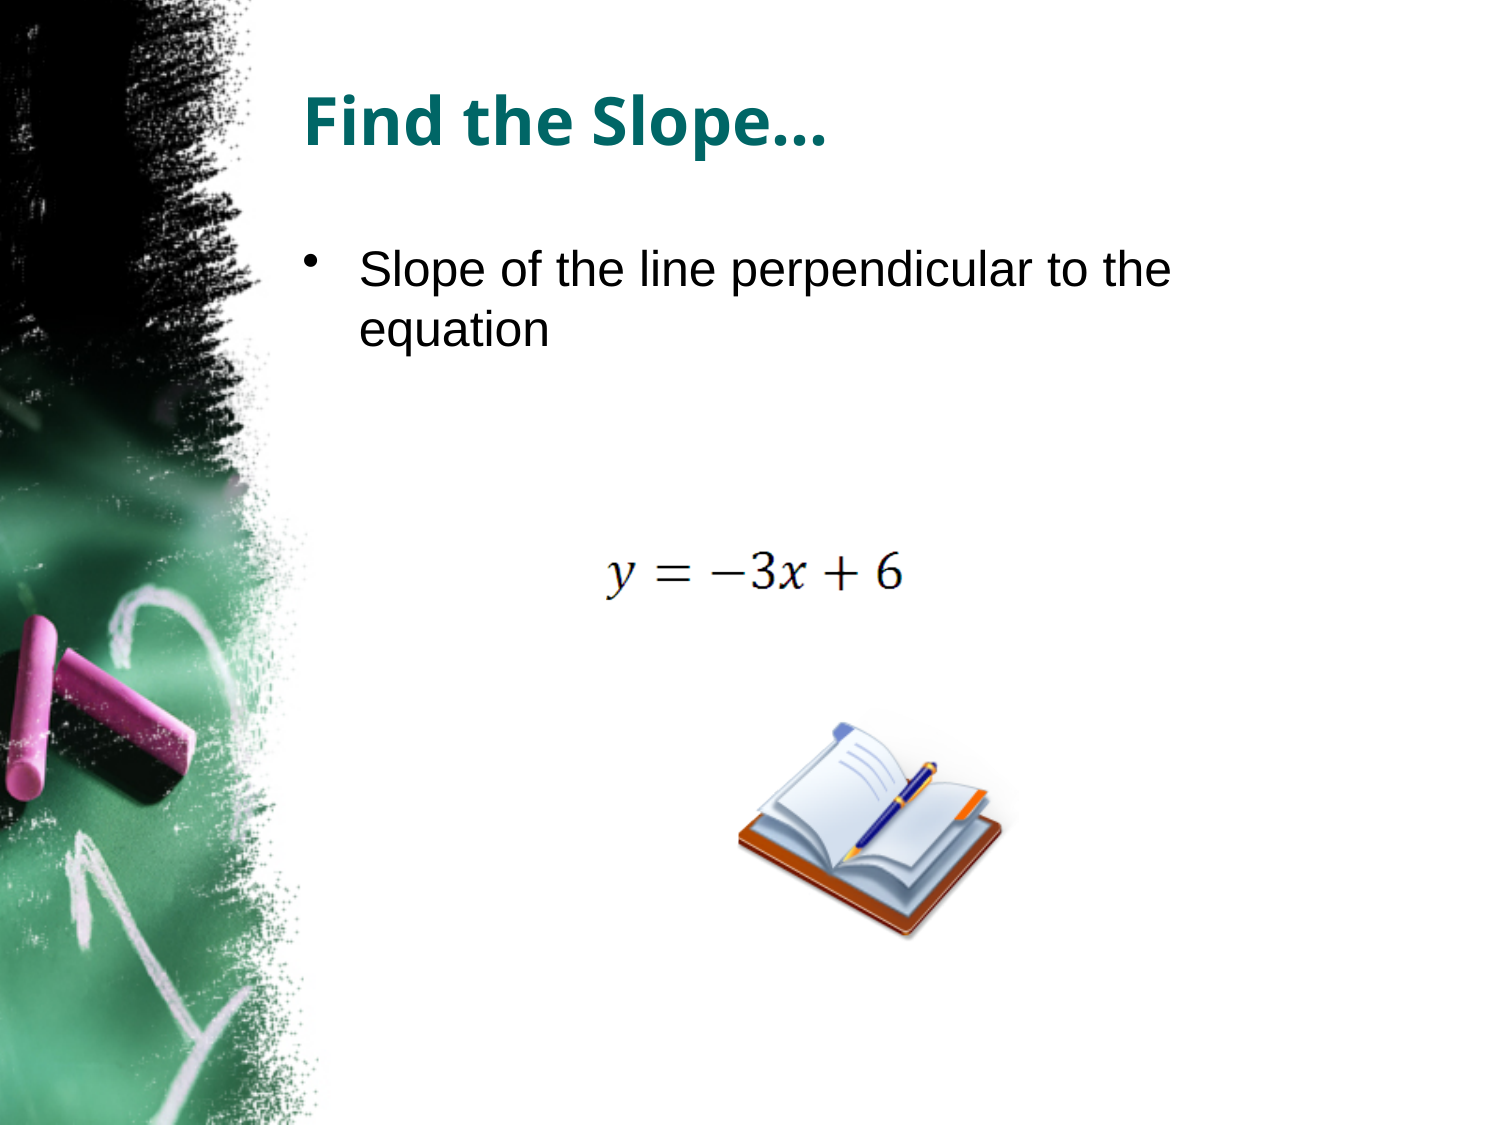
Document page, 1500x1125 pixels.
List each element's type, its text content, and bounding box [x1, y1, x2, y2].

picture [0, 1, 1500, 1125]
list Slope of the line perpendicular to the equation [287, 228, 1393, 980]
title Find the Slope… [287, 49, 1438, 188]
